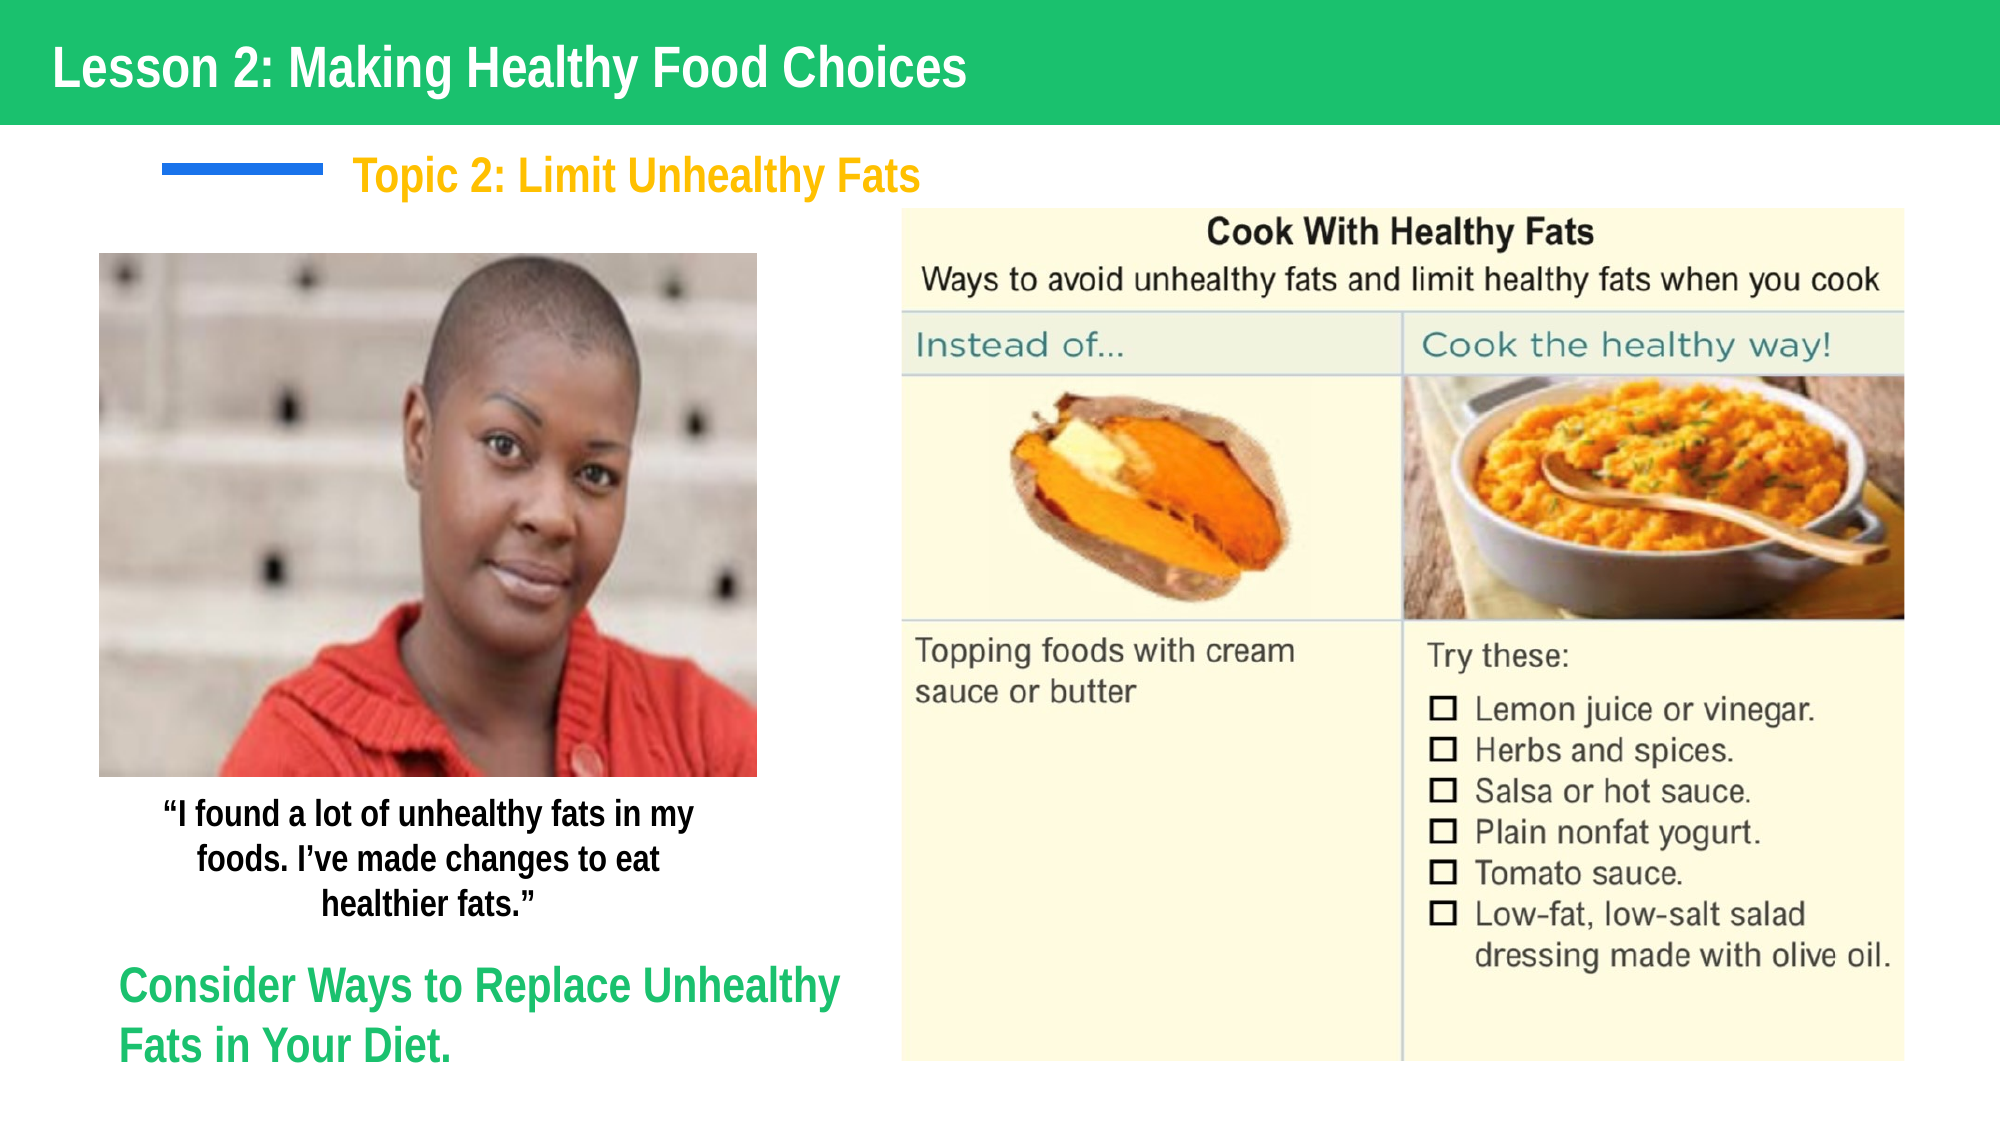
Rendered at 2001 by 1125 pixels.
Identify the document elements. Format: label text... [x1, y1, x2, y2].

title Topic 2: Limit Unhealthy Fats [337, 134, 1937, 198]
text_box “I found a lot of unhealthy fats in my foods. I’ve made changes to eat healthier fats.” [116, 781, 741, 931]
text_box Consider Ways to Replace Unhealthy Fats in Your Diet. [103, 945, 911, 1081]
picture [901, 208, 1905, 1061]
text_box [0, 0, 2000, 125]
text_box Lesson 2: Making Healthy Food Choices [37, 22, 2000, 107]
picture [99, 253, 757, 777]
